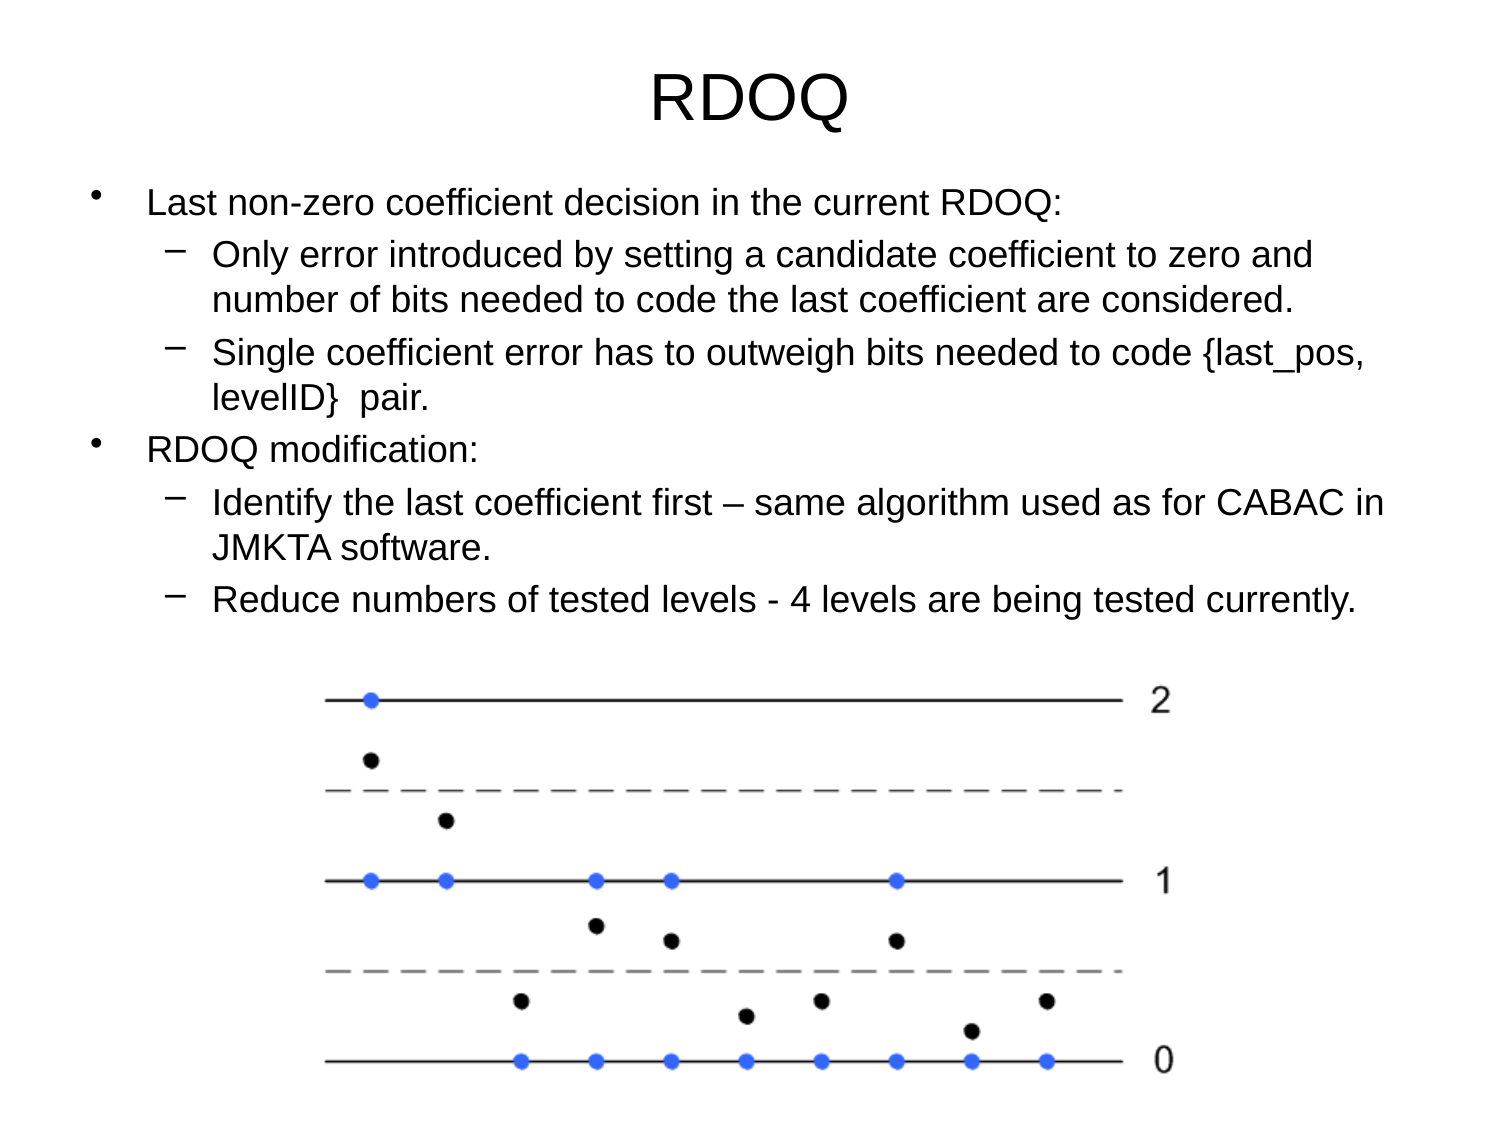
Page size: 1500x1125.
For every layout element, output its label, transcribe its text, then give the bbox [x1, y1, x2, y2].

title RDOQ [74, 0, 1426, 169]
picture [324, 674, 1176, 1083]
list Last non-zero coefficient decision in the current RDOQ: Only error introduced by setting a candidate coefficient to zero and number of bits needed to code the last coefficient are considered. Single coefficient error has to outweigh bits needed to code {last_pos, levelID} pair. RDOQ modification: Identify the last coefficient first – same algorithm used as for CABAC in JMKTA software. Reduce numbers of tested levels - 4 levels are being tested currently. [74, 169, 1426, 963]
